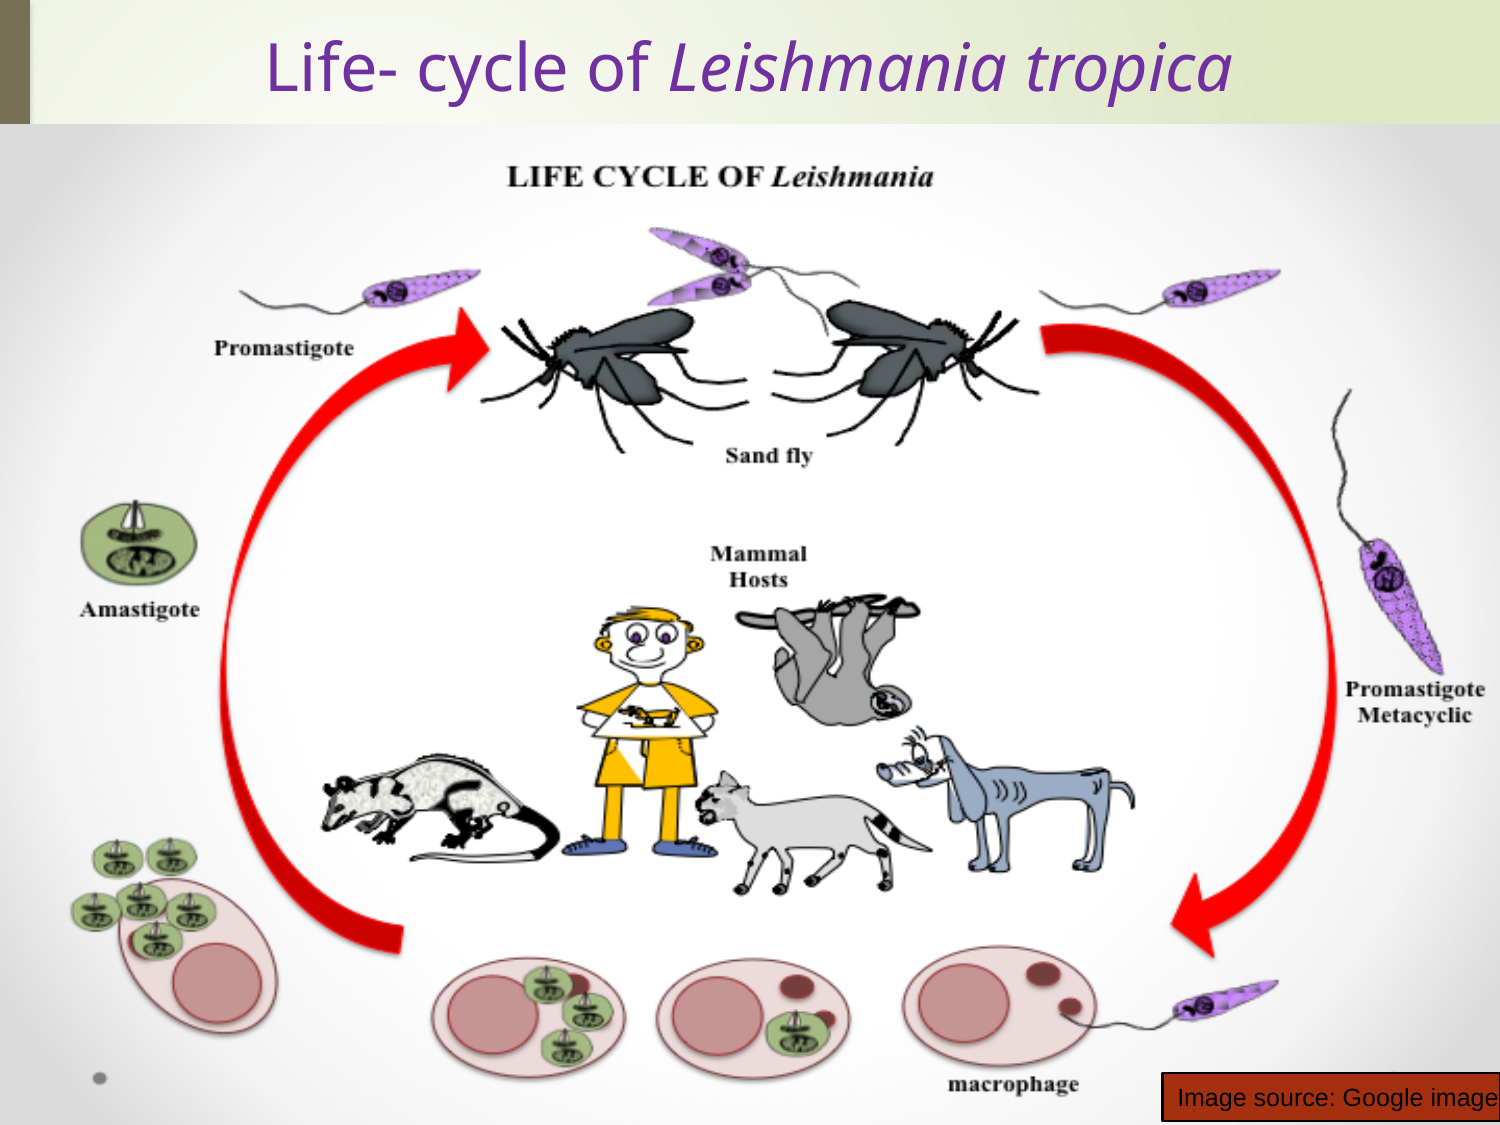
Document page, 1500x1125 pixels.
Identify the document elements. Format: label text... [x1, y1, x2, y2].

title Life- cycle of Leishmania tropica [0, 0, 1500, 113]
picture [0, 124, 1500, 1125]
